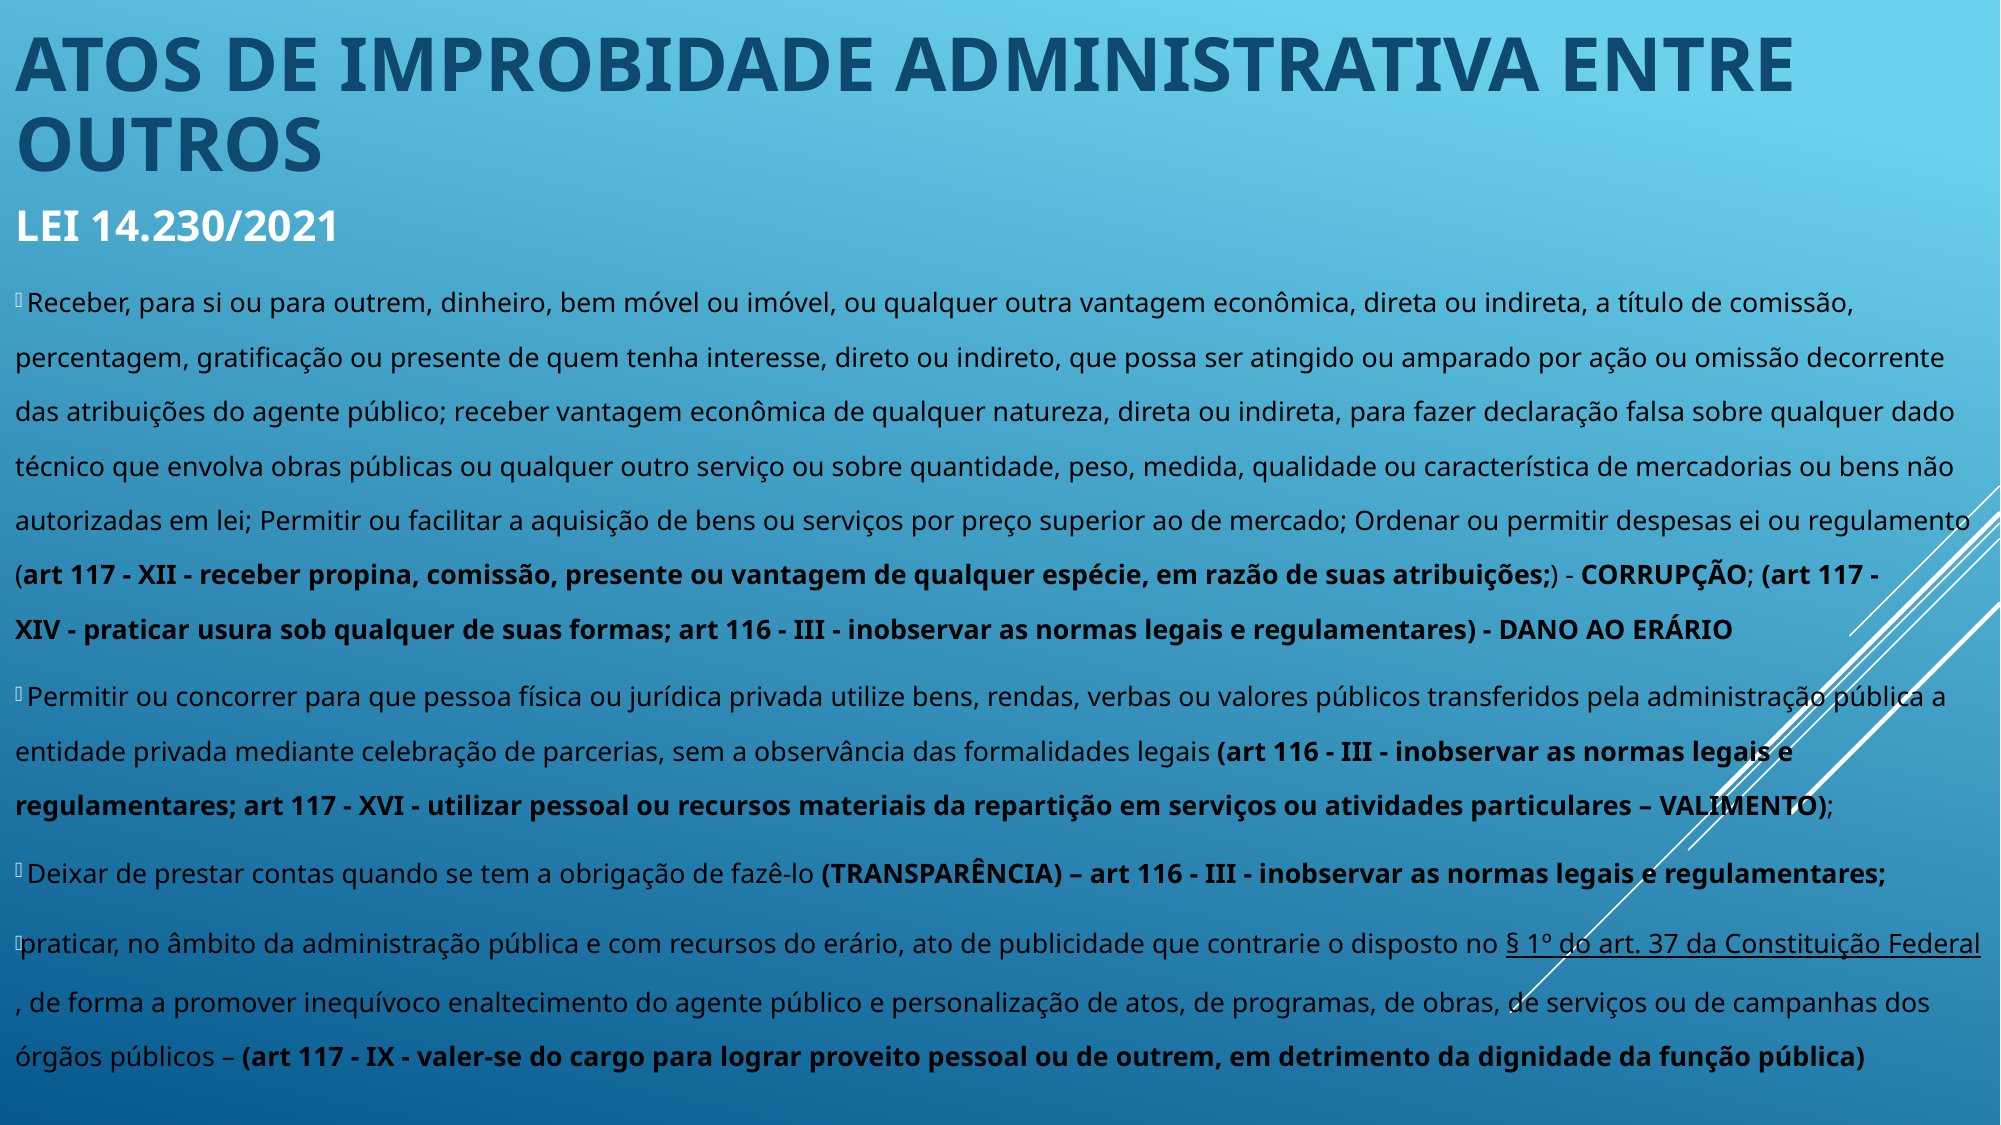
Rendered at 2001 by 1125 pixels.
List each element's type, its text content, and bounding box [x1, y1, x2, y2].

text_box Atos de improbidade administrativa entre outros Lei 14.230/2021 Receber, para si ou para outrem, dinheiro, bem móvel ou imóvel, ou qualquer outra vantagem econômica, direta ou indireta, a título de comissão, percentagem, gratificação ou presente de quem tenha interesse, direto ou indireto, que possa ser atingido ou amparado por ação ou omissão decorrente das atribuições do agente público; receber vantagem econômica de qualquer natureza, direta ou indireta, para fazer declaração falsa sobre qualquer dado técnico que envolva obras públicas ou qualquer outro serviço ou sobre quantidade, peso, medida, qualidade ou característica de mercadorias ou bens não autorizadas em lei; Permitir ou facilitar a aquisição de bens ou serviços por preço superior ao de mercado; Ordenar ou permitir despesas ei ou regulamento (art 117 - XII - receber propina, comissão, presente ou vantagem de qualquer espécie, em razão de suas atribuições;) - CORRUPÇÃO; (art 117 - XIV - praticar usura sob qualquer de suas formas; art 116 - III - inobservar as normas legais e regulamentares) - DANO AO ERÁRIO Permitir ou concorrer para que pessoa física ou jurídica privada utilize bens, rendas, verbas ou valores públicos transferidos pela administração pública a entidade privada mediante celebração de parcerias, sem a observância das formalidades legais (art 116 - III - inobservar as normas legais e regulamentares; art 117 - XVI - utilizar pessoal ou recursos materiais da repartição em serviços ou atividades particulares – VALIMENTO); Deixar de prestar contas quando se tem a obrigação de fazê-lo (TRANSPARÊNCIA) – art 116 - III - inobservar as normas legais e regulamentares; praticar, no âmbito da administração pública e com recursos do erário, ato de publicidade que contrarie o disposto no § 1º do art. 37 da Constituição Federal, de forma a promover inequívoco enaltecimento do agente público e personalização de atos, de programas, de obras, de serviços ou de campanhas dos órgãos públicos – (art 117 - IX - valer-se do cargo para lograr proveito pessoal ou de outrem, em detrimento da dignidade da função pública) [0, 0, 2000, 1099]
